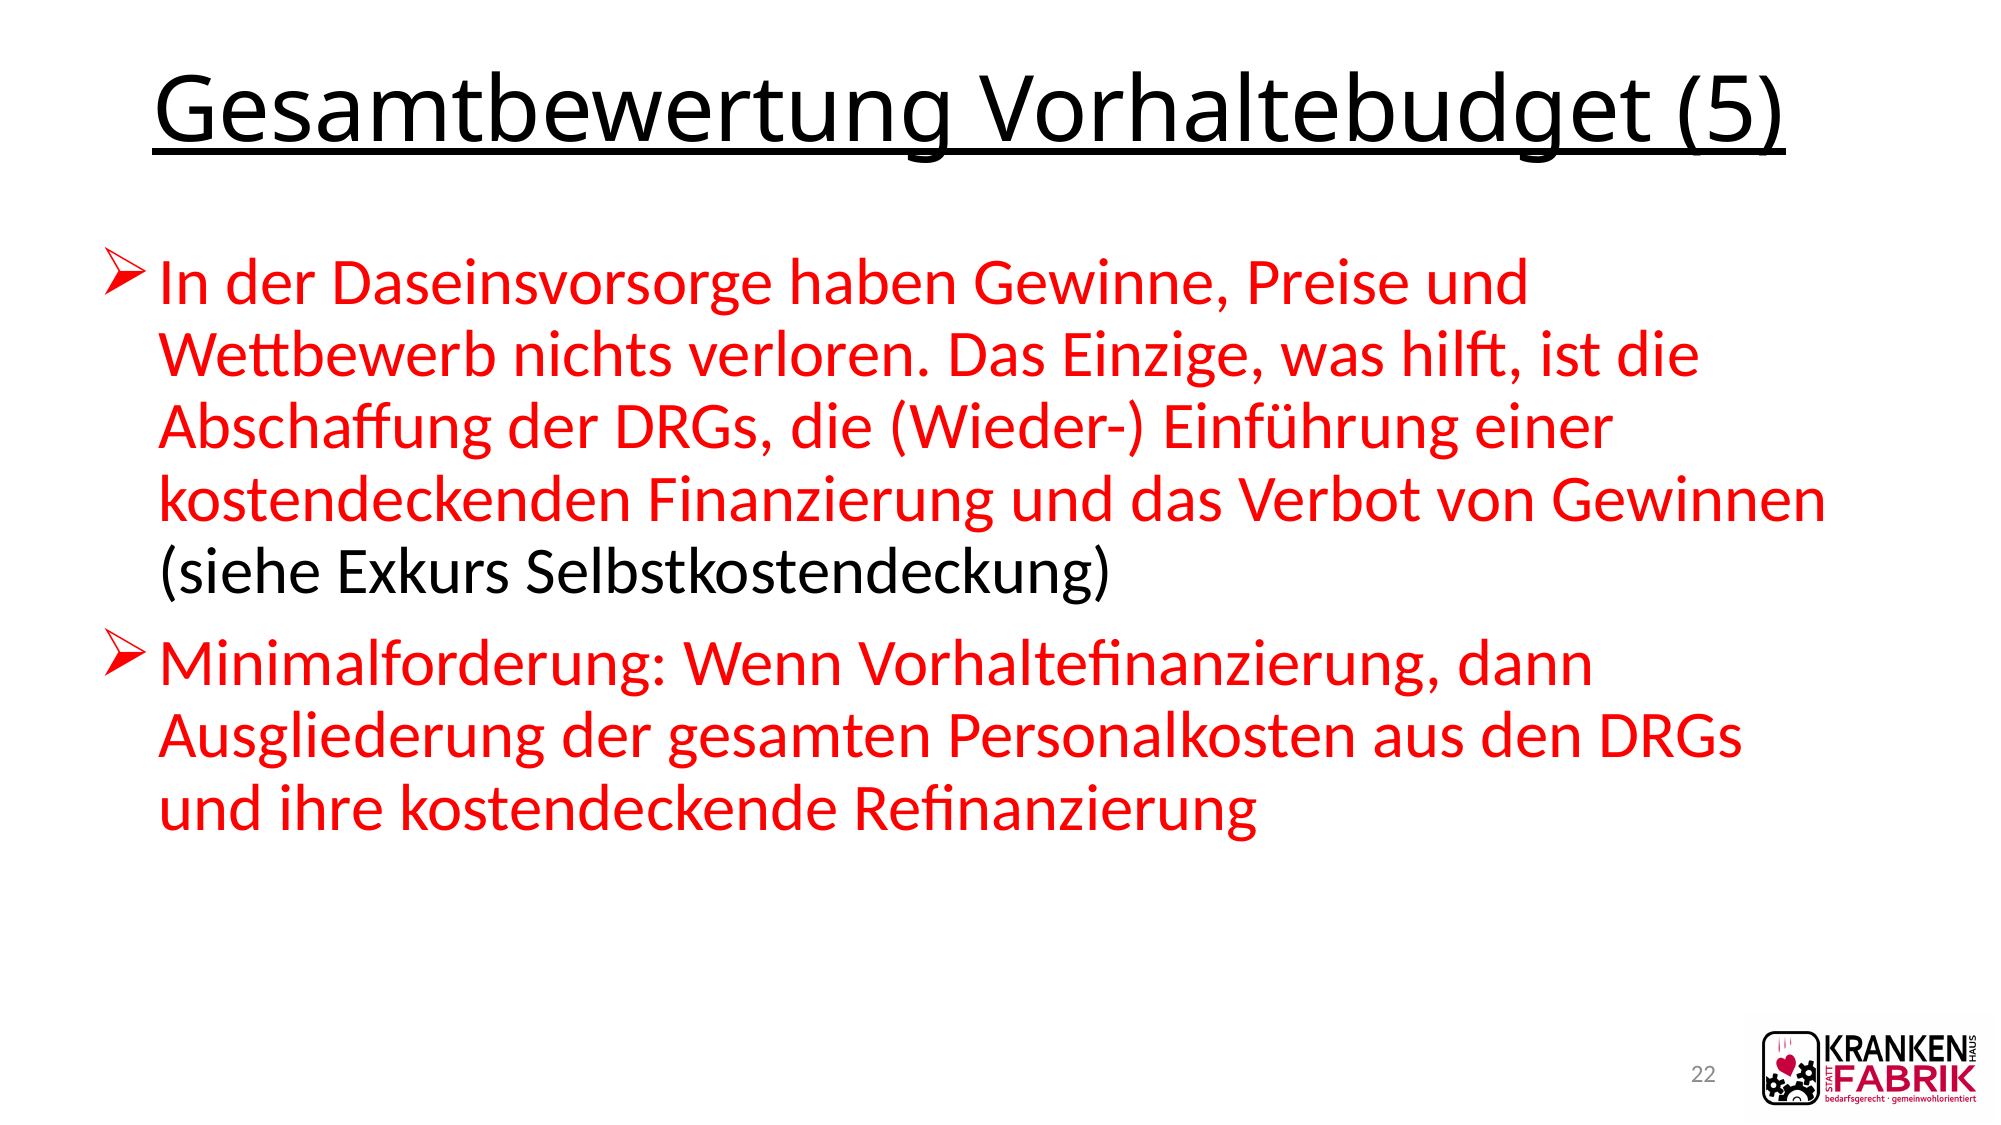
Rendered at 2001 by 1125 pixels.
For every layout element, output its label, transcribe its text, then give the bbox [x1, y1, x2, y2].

picture [1744, 1013, 1994, 1123]
title Gesamtbewertung Vorhaltebudget (5) [137, 3, 1863, 221]
slide_number 22 [1281, 1042, 1731, 1103]
list In der Daseinsvorsorge haben Gewinne, Preise und Wettbewerb nichts verloren. Das Einzige, was hilft, ist die Abschaffung der DRGs, die (Wieder-) Einführung einer kostendeckenden Finanzierung und das Verbot von Gewinnen (siehe Exkurs Selbstkostendeckung) Minimalforderung: Wenn Vorhaltefinanzierung, dann Ausgliederung der gesamten Personalkosten aus den DRGs und ihre kostendeckende Refinanzierung [84, 239, 1863, 1064]
